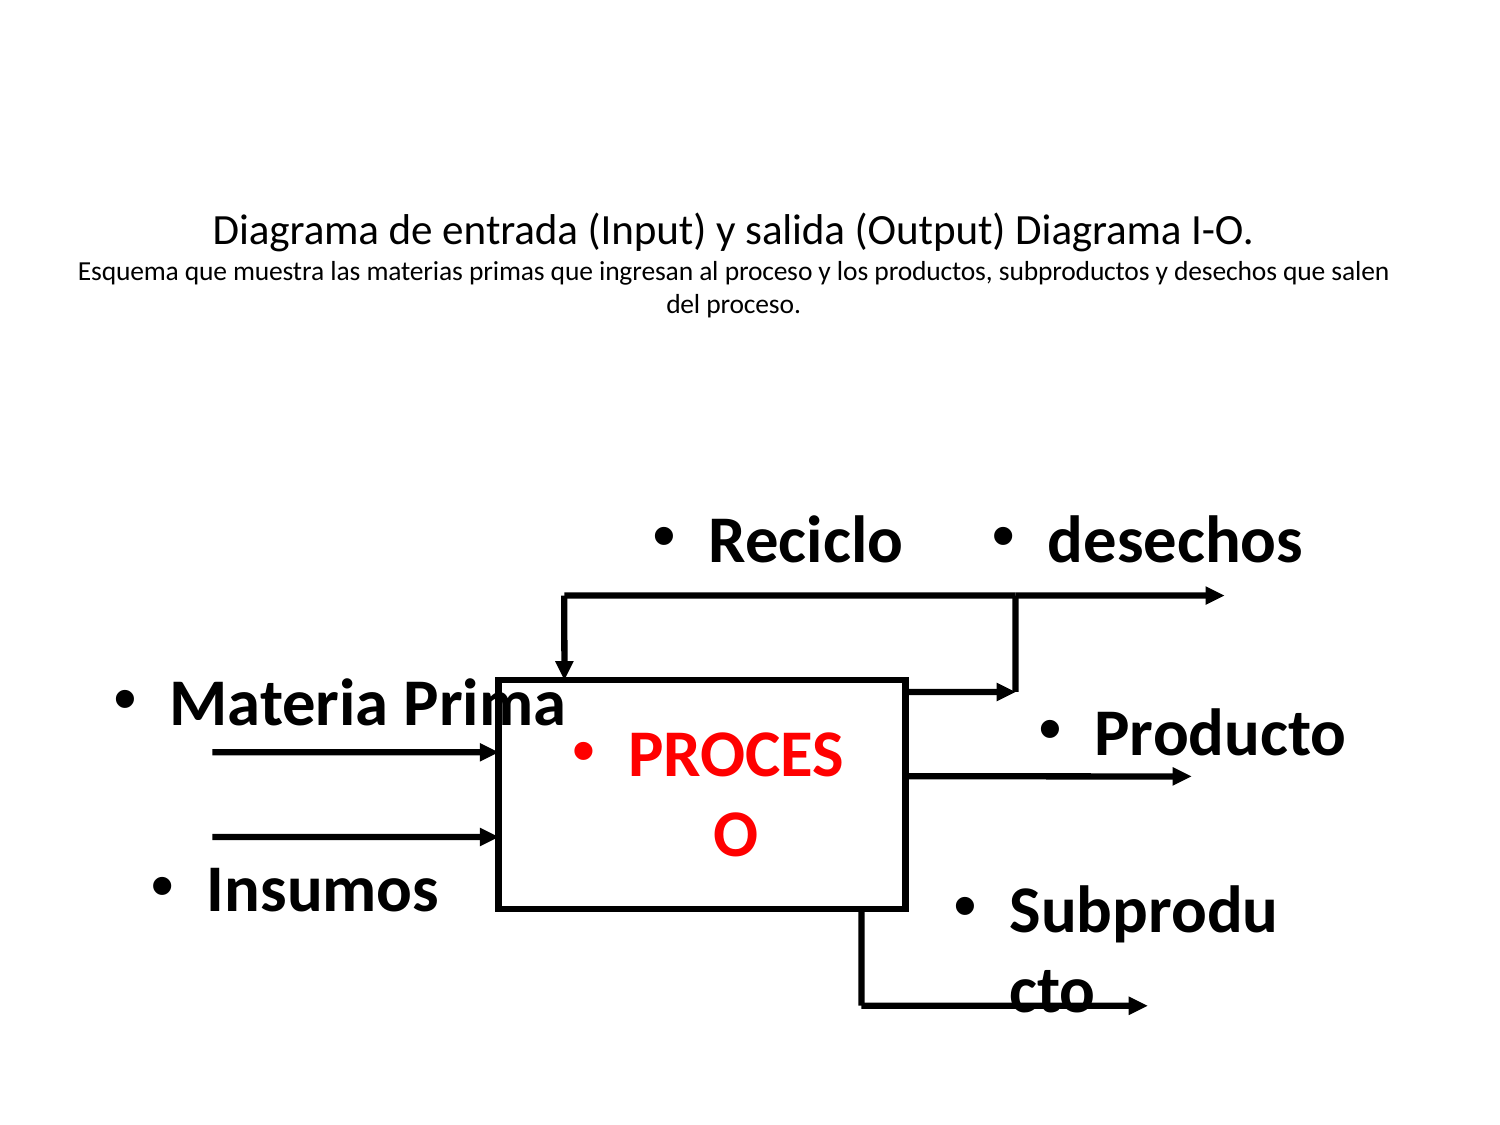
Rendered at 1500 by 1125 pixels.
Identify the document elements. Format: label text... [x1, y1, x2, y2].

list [175, 491, 1313, 1006]
title Diagrama de entrada (Input) y salida (Output) Diagrama I-O. Esquema que muestra las materias primas que ingresan al proceso y los productos, subproductos y desechos que salen del proceso. [58, 140, 1409, 328]
